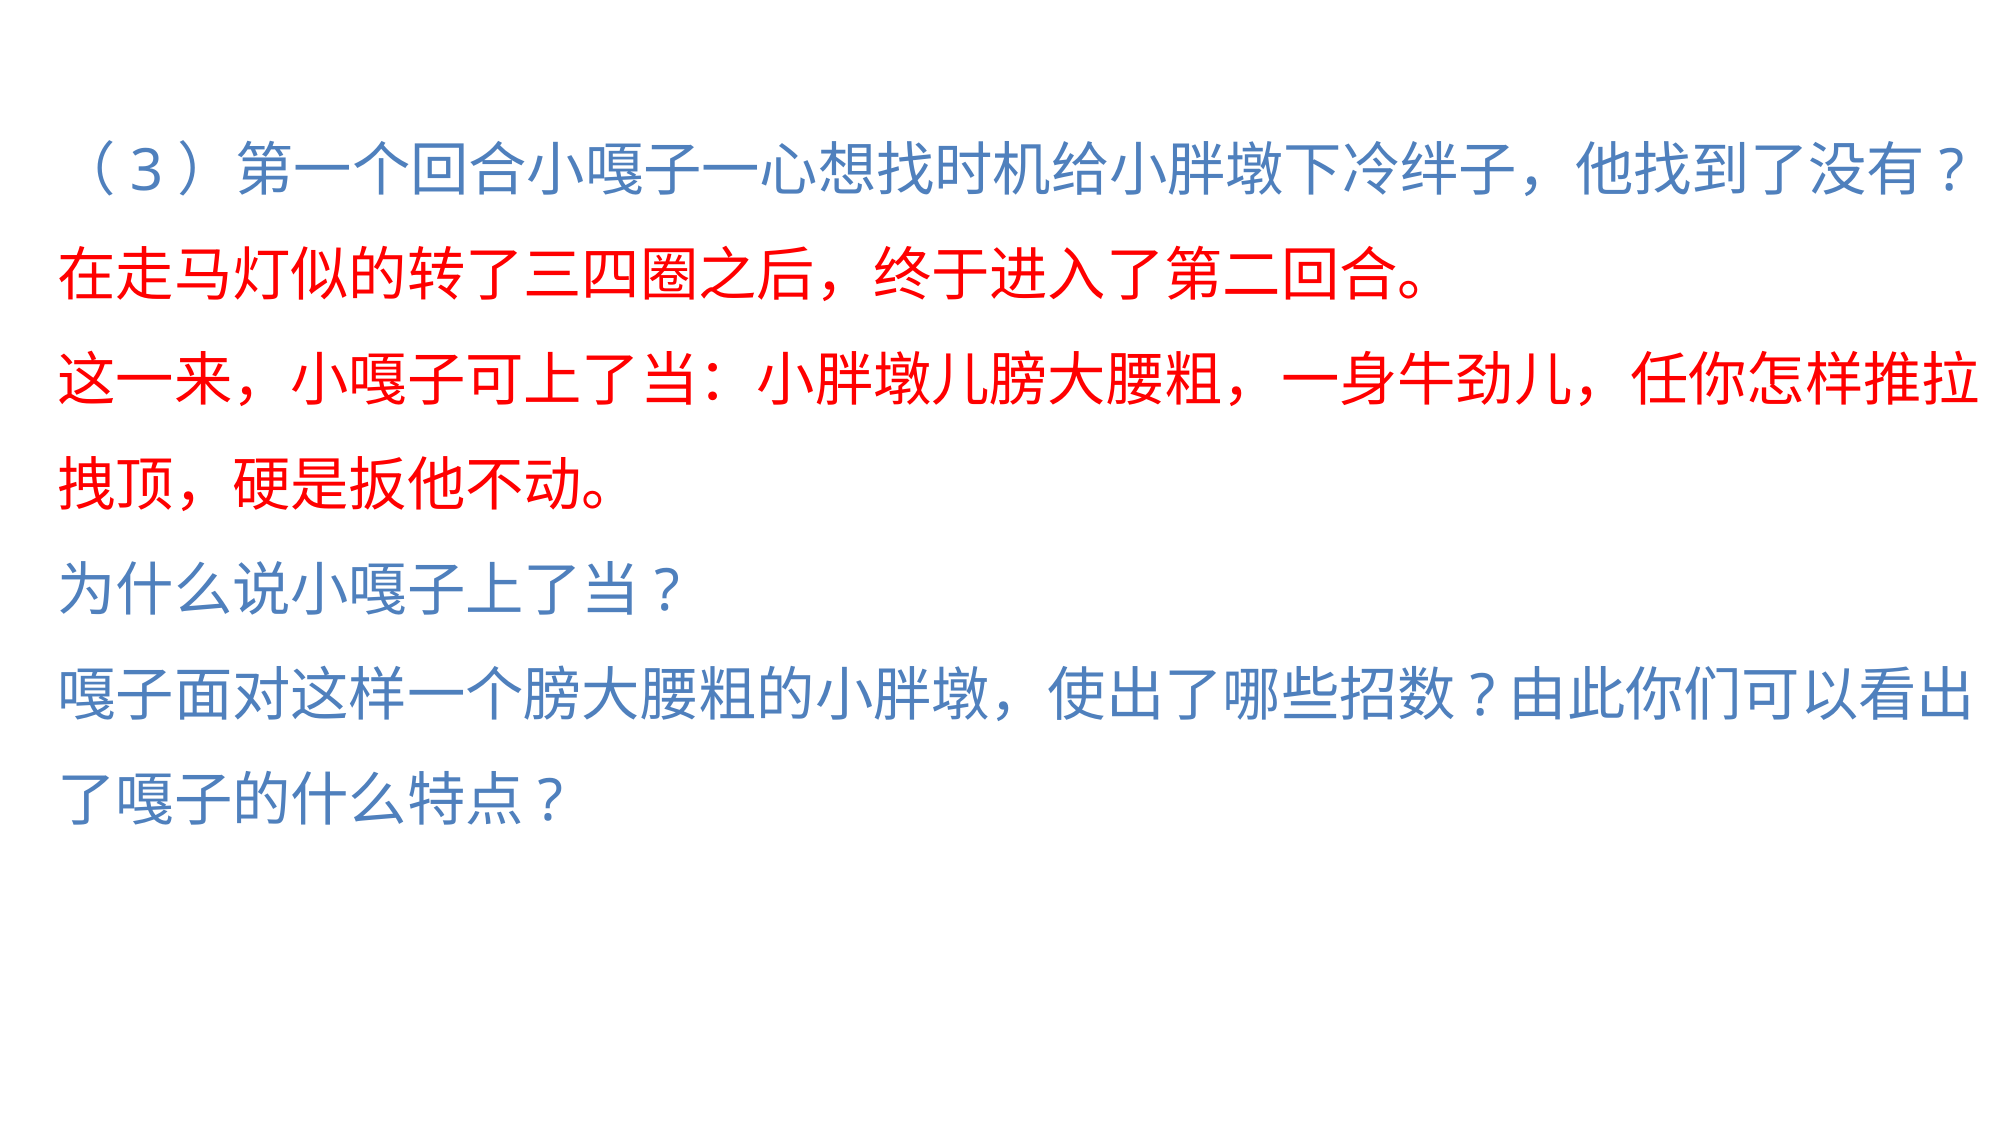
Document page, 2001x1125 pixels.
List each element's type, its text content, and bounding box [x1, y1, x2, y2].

text_box （3）第一个回合小嘎子一心想找时机给小胖墩下冷绊子，他找到了没有? 在走马灯似的转了三四圈之后，终于进入了第二回合。 这一来，小嘎子可上了当：小胖墩儿膀大腰粗，一身牛劲儿，任你怎样推拉拽顶，硬是扳他不动。 为什么说小嘎子上了当? 嘎子面对这样一个膀大腰粗的小胖墩，使出了哪些招数?由此你们可以看出了嘎子的什么特点? [42, 90, 1996, 840]
